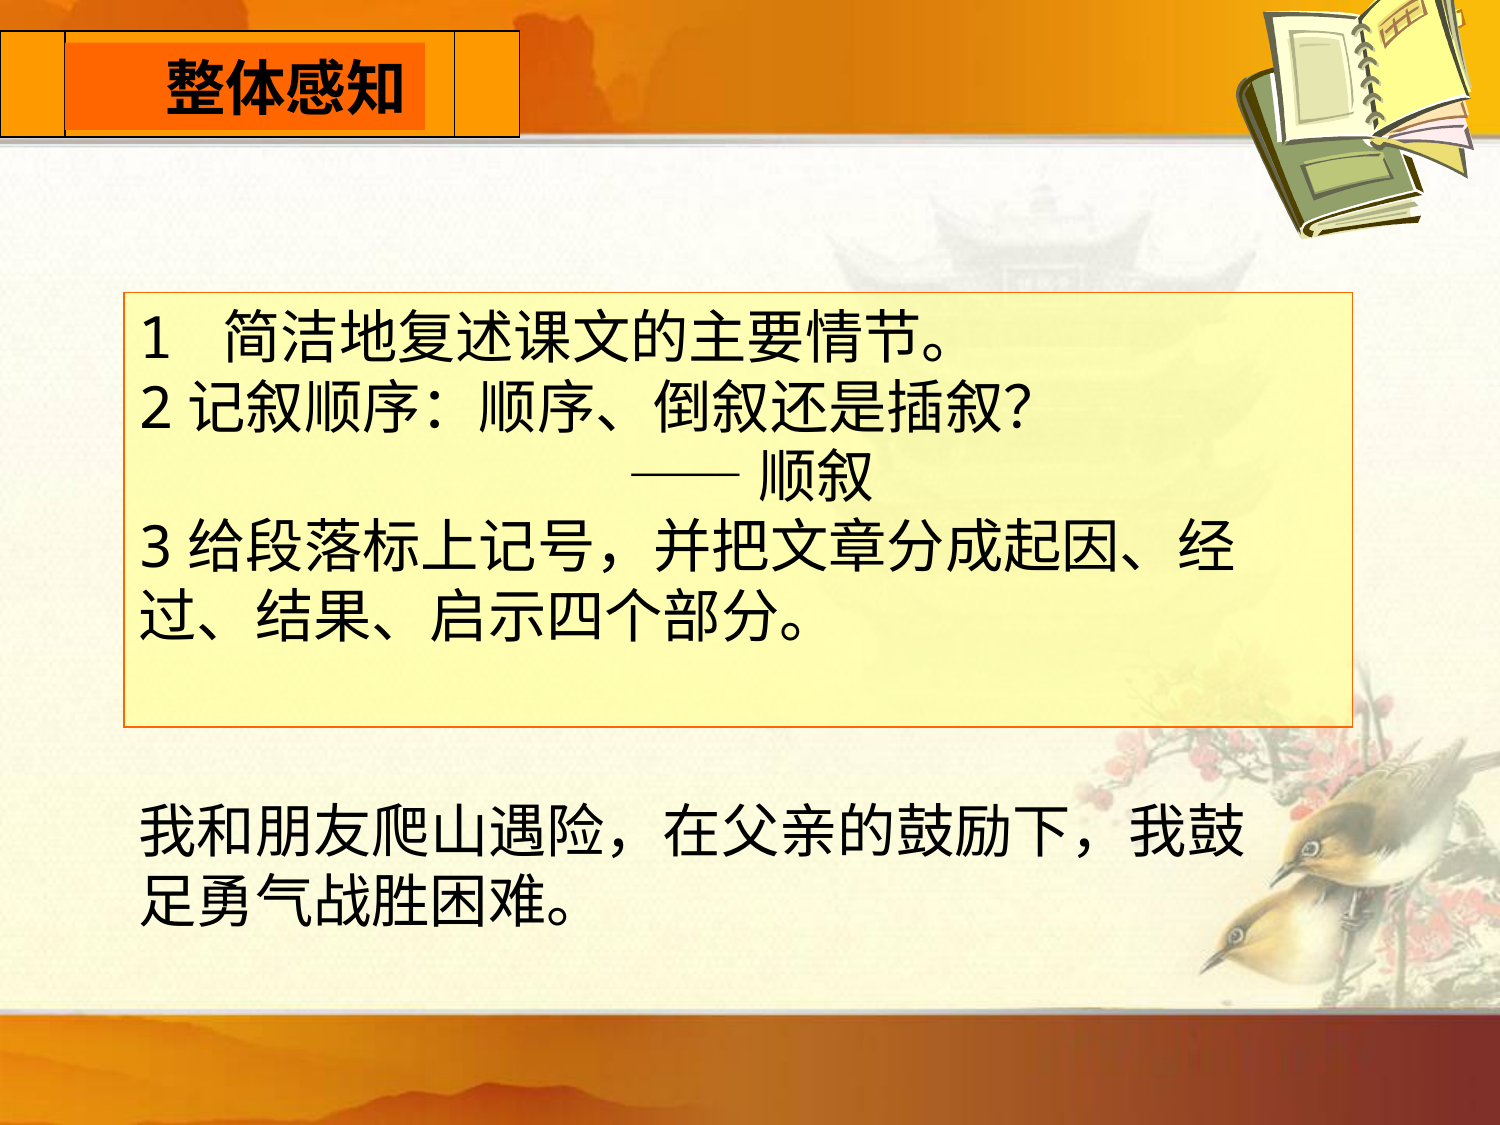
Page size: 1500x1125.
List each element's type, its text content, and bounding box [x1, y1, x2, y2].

text_box 预习检查 [0, 31, 520, 138]
text_box 整体感知 [64, 42, 425, 130]
picture [0, 0, 1500, 1125]
text_box 1 简洁地复述课文的主要情节。 2记叙顺序：顺序、倒叙还是插叙？ ——顺叙 3给段落标上记号，并把文章分成起因、经过、结果、启示四个部分。 [123, 292, 1353, 727]
text_box 我和朋友爬山遇险，在父亲的鼓励下，我鼓足勇气战胜困难。 [123, 786, 1294, 942]
list [75, 262, 1425, 1005]
